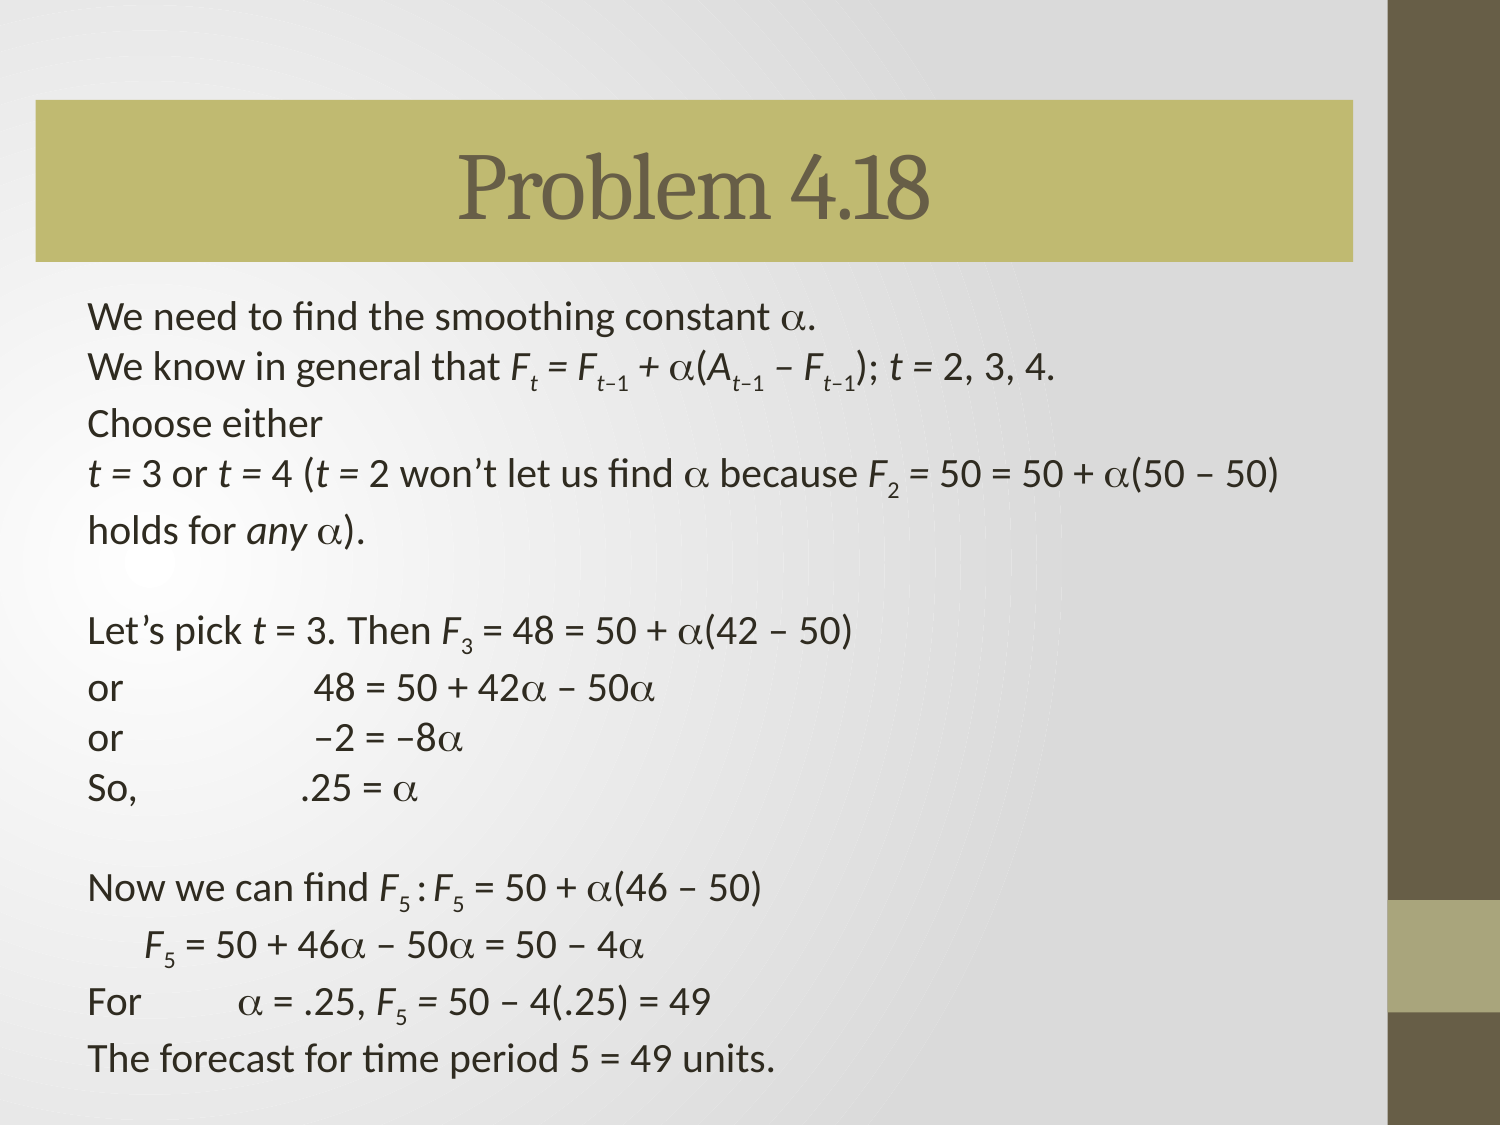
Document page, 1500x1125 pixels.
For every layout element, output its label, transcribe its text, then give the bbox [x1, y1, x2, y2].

text_box We need to find the smoothing constant . We know in general that Ft = Ft–1 + (At–1 – Ft–1); t = 2, 3, 4. Choose either t = 3 or t = 4 (t = 2 won’t let us find  because F2 = 50 = 50 + (50 – 50) holds for any ). Let’s pick t = 3. Then F3 = 48 = 50 + (42 – 50) or 48 = 50 + 42 – 50 or –2 = –8 So, .25 =  Now we can find F5 : F5 = 50 + (46 – 50) F5 = 50 + 46 – 50 = 50 – 4 For  = .25, F5 = 50 – 4(.25) = 49 The forecast for time period 5 = 49 units. [72, 281, 1345, 1088]
title Problem 4.18 [35, 99, 1354, 262]
